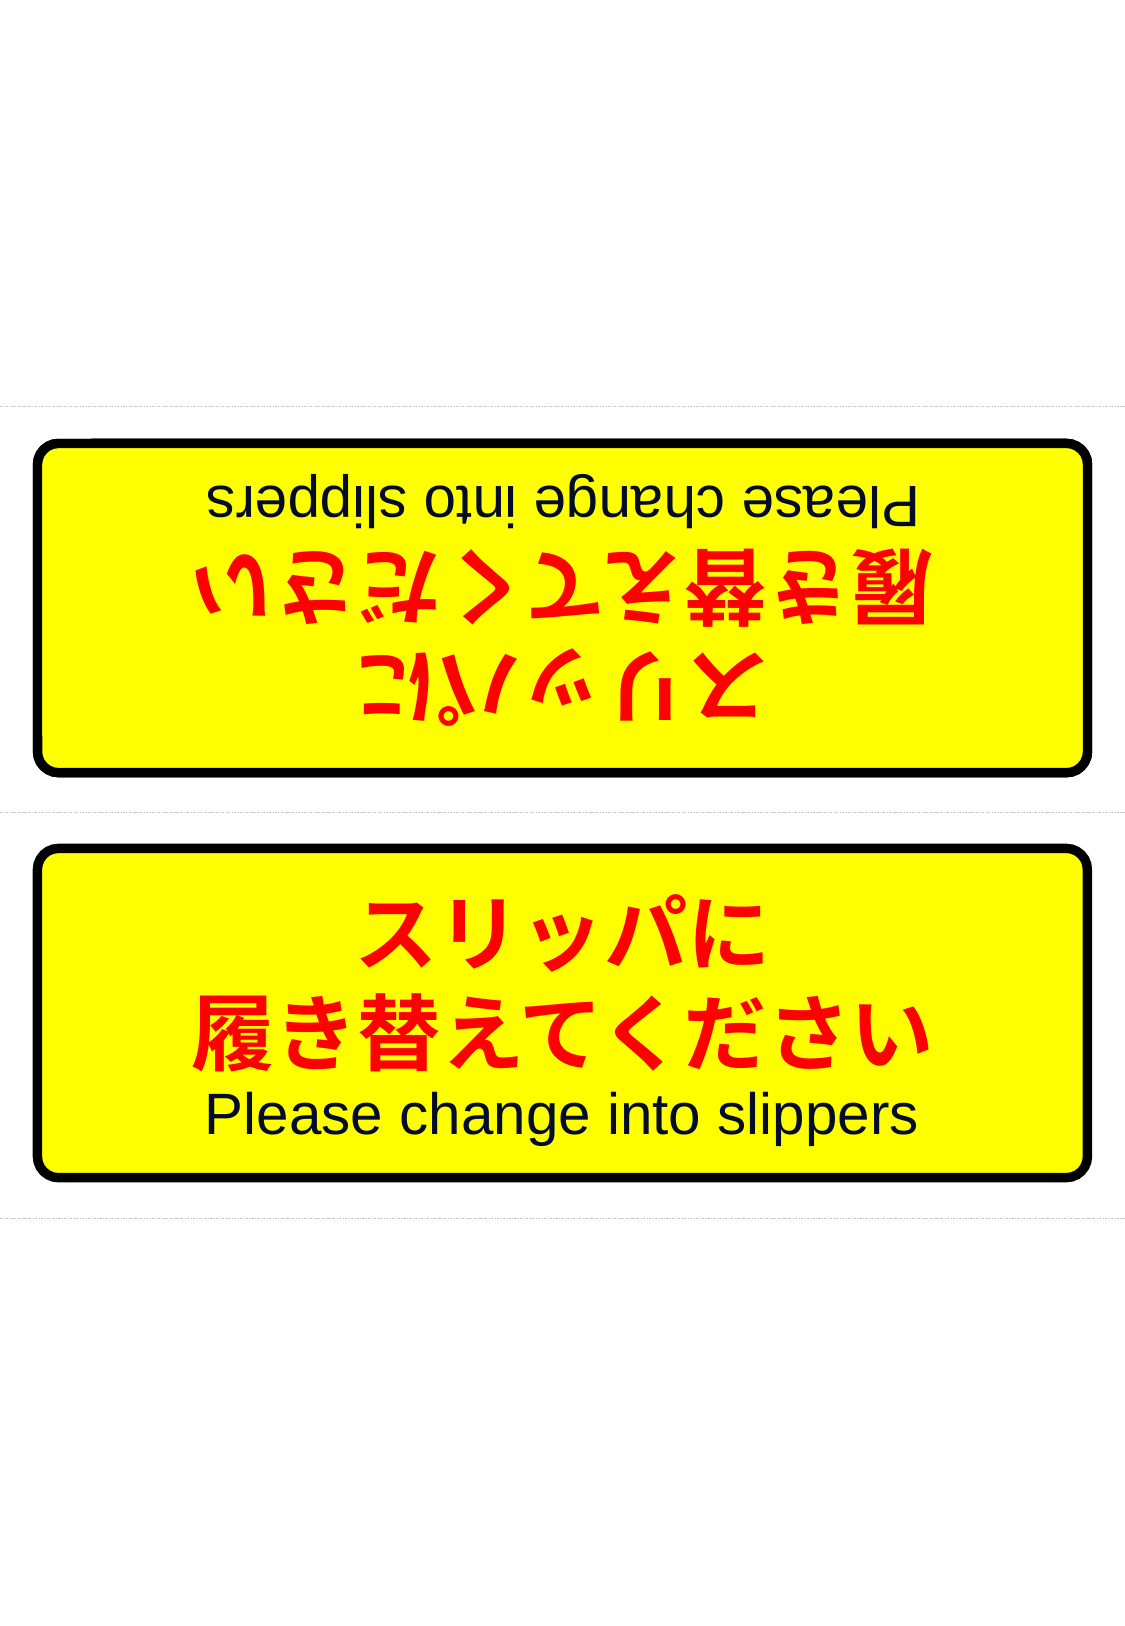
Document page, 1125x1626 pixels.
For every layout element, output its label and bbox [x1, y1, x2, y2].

text_box [37, 848, 1088, 1178]
text_box [37, 443, 1088, 773]
